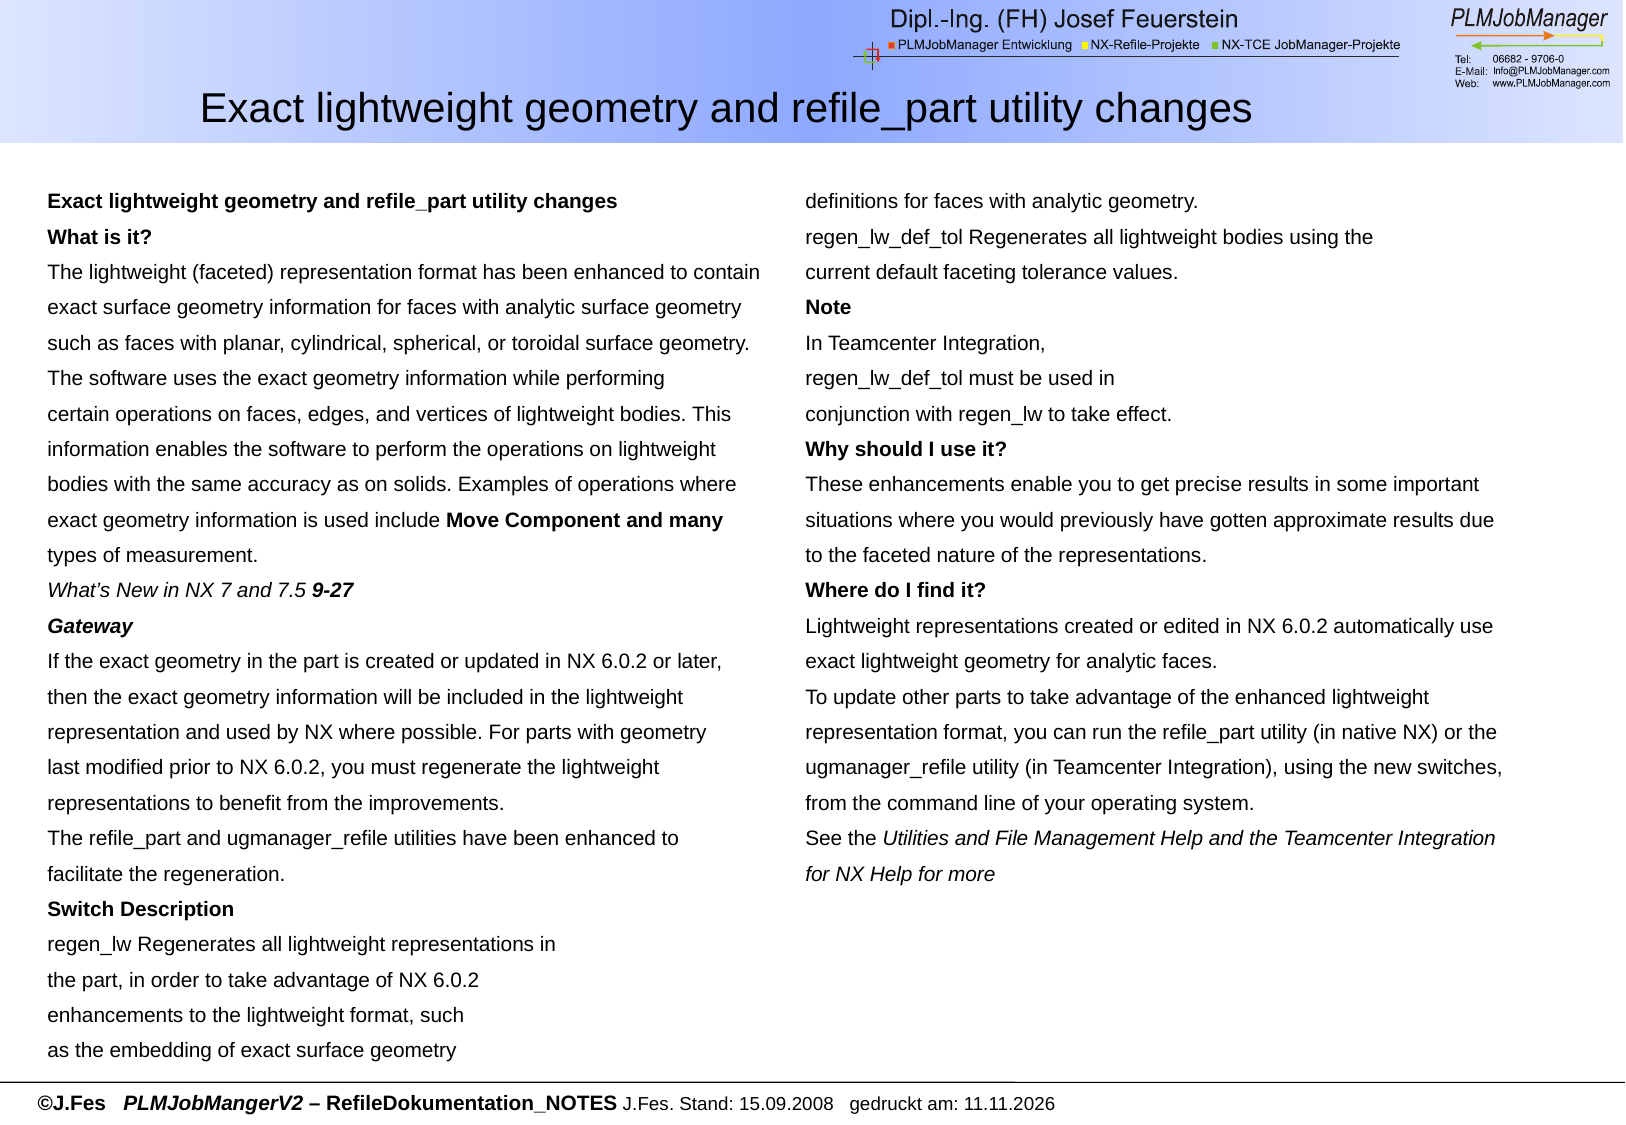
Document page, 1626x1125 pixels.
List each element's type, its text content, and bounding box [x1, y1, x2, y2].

title Exact lightweight geometry and refile_part utility changes [183, 72, 1430, 138]
text_box Exact lightweight geometry and refile_part utility changes What is it? The lightweight (faceted) representation format has been enhanced to contain exact surface geometry information for faces with analytic surface geometry such as faces with planar, cylindrical, spherical, or toroidal surface geometry. The software uses the exact geometry information while performing certain operations on faces, edges, and vertices of lightweight bodies. This information enables the software to perform the operations on lightweight bodies with the same accuracy as on solids. Examples of operations where exact geometry information is used include Move Component and many types of measurement. What’s New in NX 7 and 7.5 9-27 Gateway If the exact geometry in the part is created or updated in NX 6.0.2 or later, then the exact geometry information will be included in the lightweight representation and used by NX where possible. For parts with geometry last modified prior to NX 6.0.2, you must regenerate the lightweight representations to benefit from the improvements. The refile_part and ugmanager_refile utilities have been enhanced to facilitate the regeneration. Switch Description regen_lw Regenerates all lightweight representations in the part, in order to take advantage of NX 6.0.2 enhancements to the lightweight format, such as the embedding of exact surface geometry definitions for faces with analytic geometry. regen_lw_def_tol Regenerates all lightweight bodies using the current default faceting tolerance values. Note In Teamcenter Integration, regen_lw_def_tol must be used in conjunction with regen_lw to take effect. Why should I use it? These enhancements enable you to get precise results in some important situations where you would previously have gotten approximate results due to the faceted nature of the representations. Where do I find it? Lightweight representations created or edited in NX 6.0.2 automatically use exact lightweight geometry for analytic faces. To update other parts to take advantage of the enhanced lightweight representation format, you can run the refile_part utility (in native NX) or the ugmanager_refile utility (in Teamcenter Integration), using the new switches, from the command line of your operating system. See the Utilities and File Management Help and the Teamcenter Integration for NX Help for more [32, 180, 1579, 1099]
